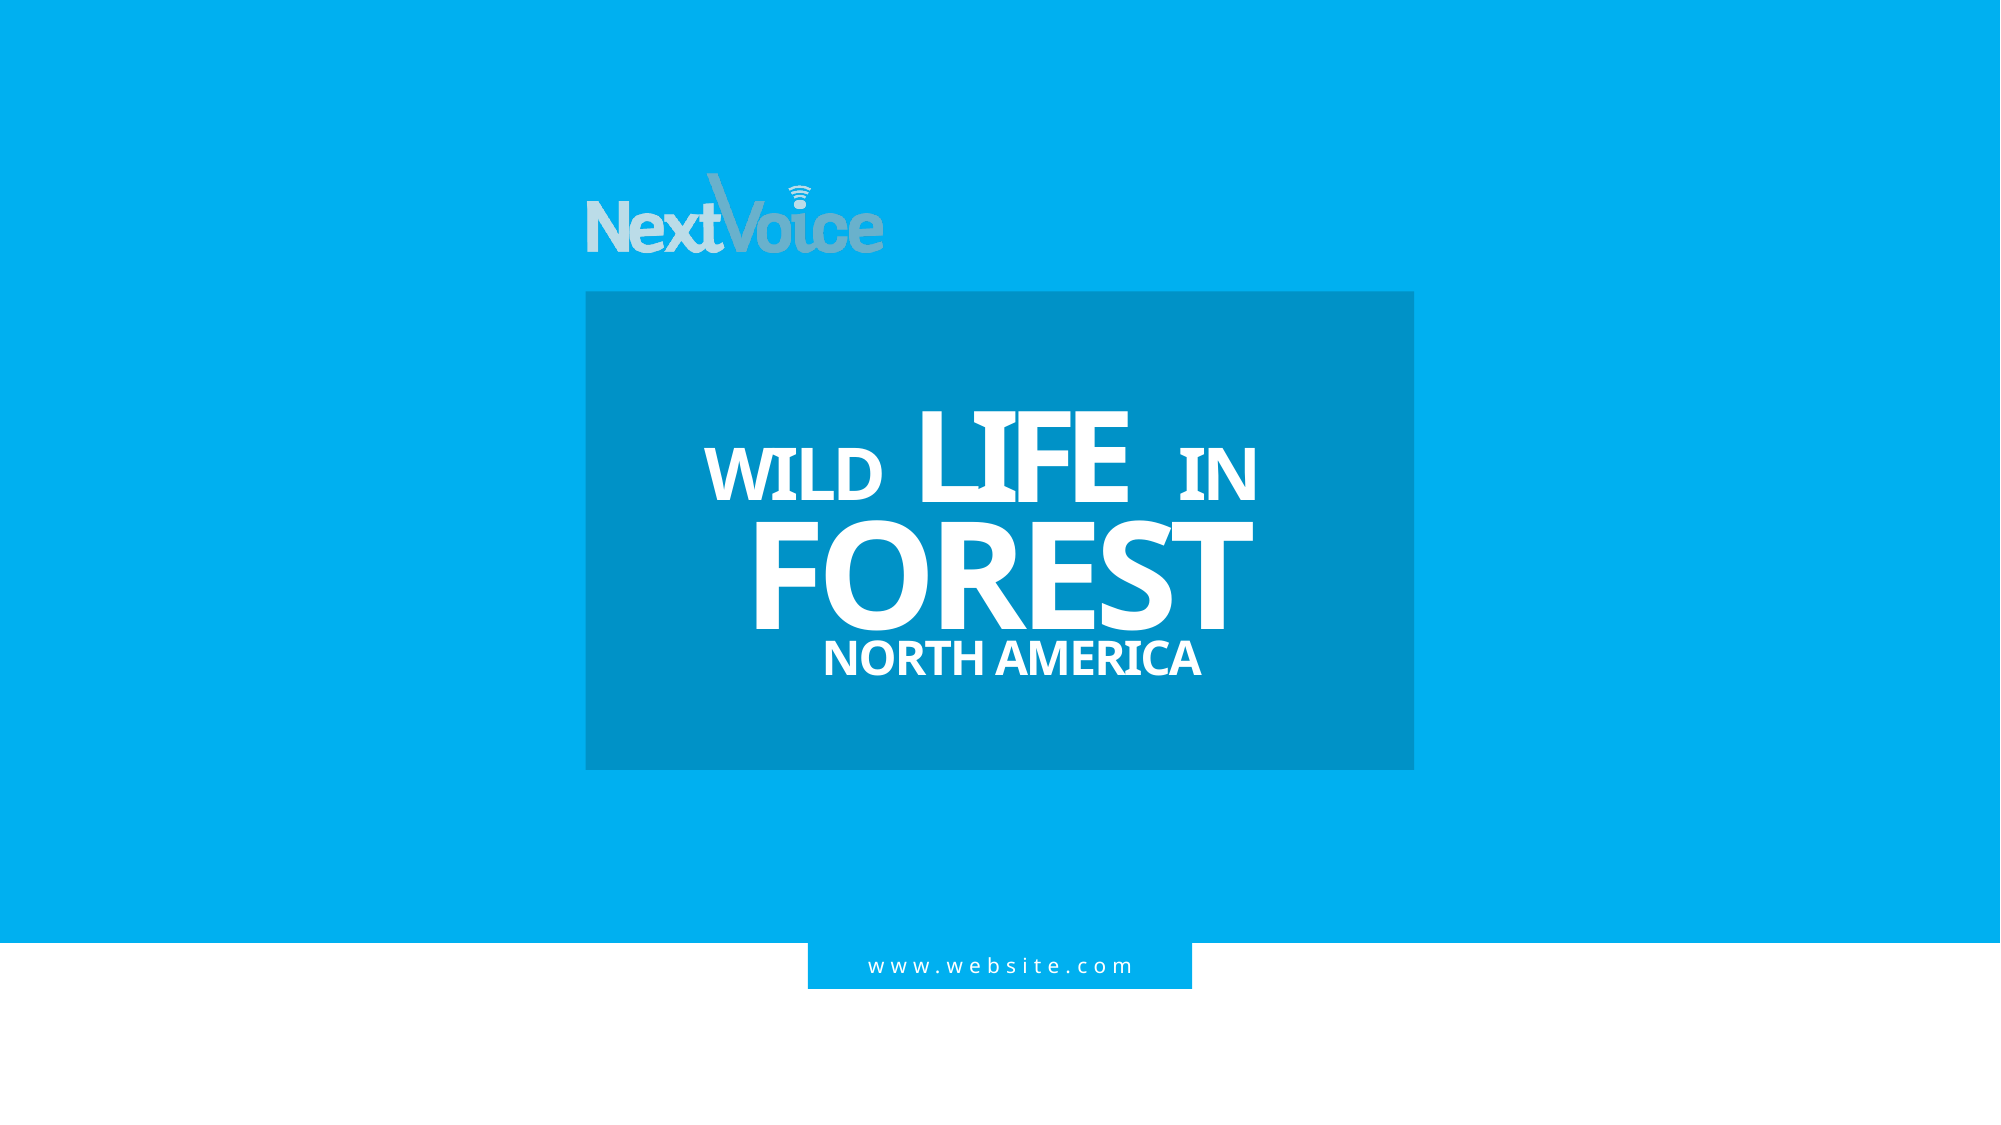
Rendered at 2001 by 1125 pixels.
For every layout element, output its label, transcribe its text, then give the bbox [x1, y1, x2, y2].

text_box [0, 0, 2000, 944]
picture [588, 202, 663, 252]
picture [850, 214, 882, 252]
picture [792, 214, 847, 252]
text_box www.website.com [840, 945, 1160, 986]
picture [795, 201, 805, 208]
picture [708, 174, 791, 252]
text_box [667, 367, 1333, 694]
text_box [807, 942, 1193, 990]
picture [665, 204, 723, 252]
text_box [585, 290, 1415, 771]
